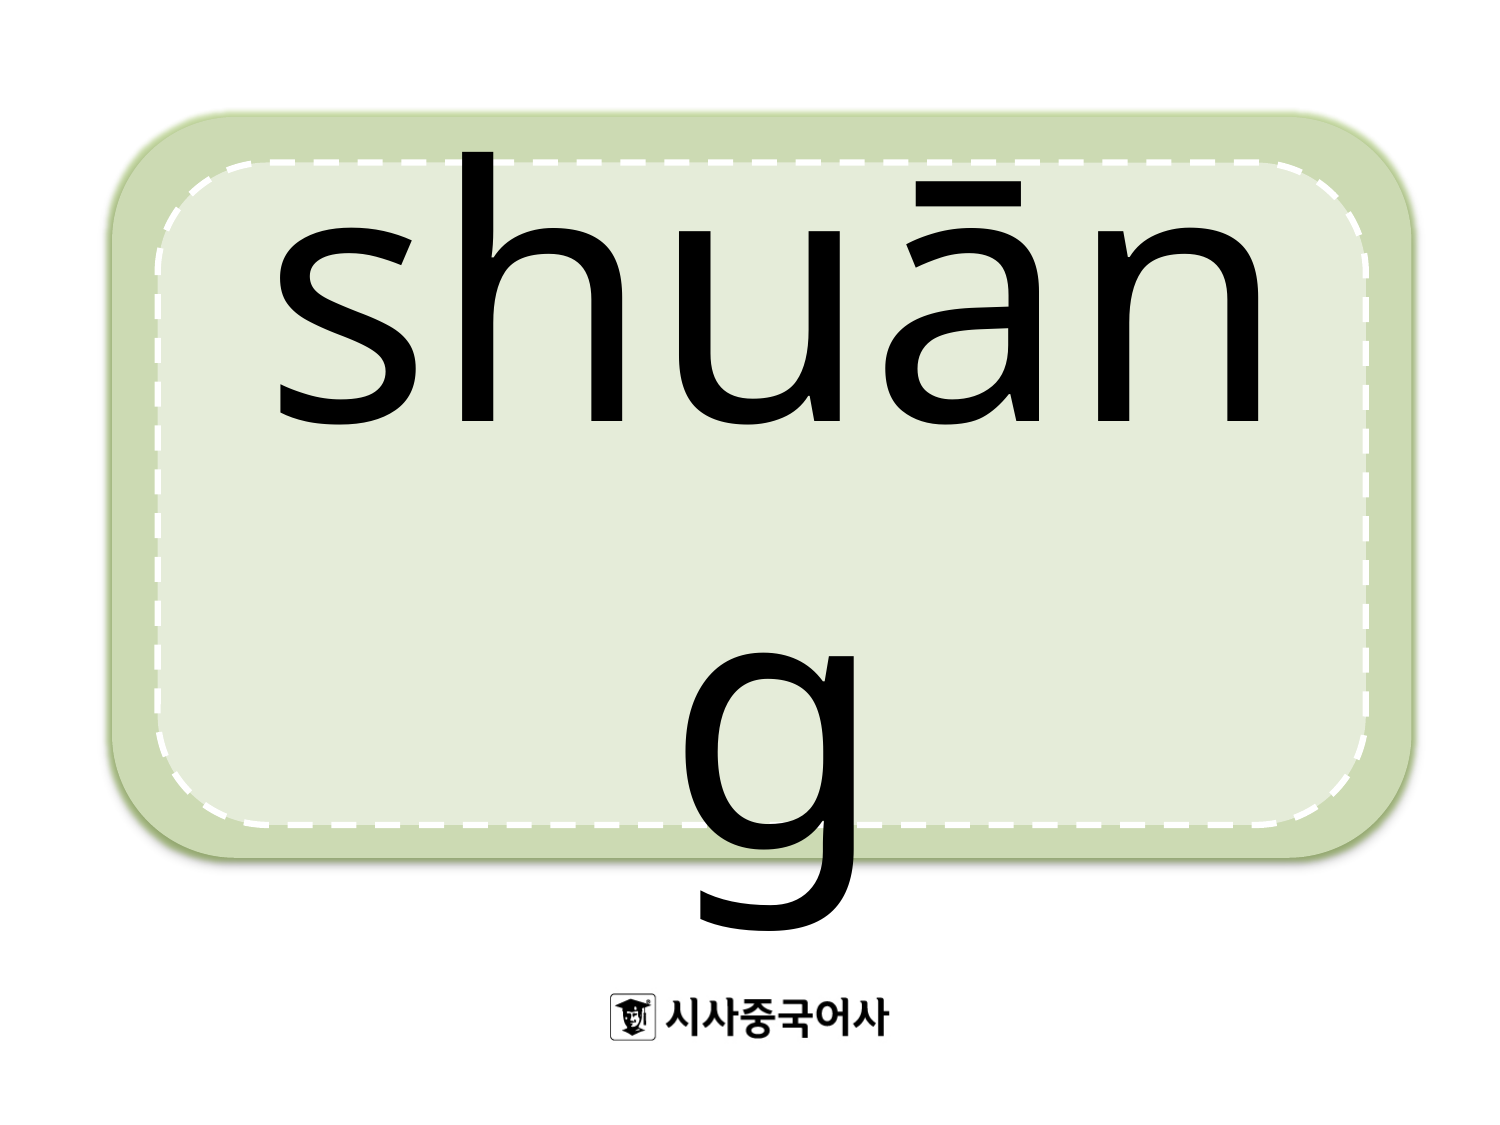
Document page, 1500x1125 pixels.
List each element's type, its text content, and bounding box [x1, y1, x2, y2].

picture [602, 987, 898, 1047]
text_box shuāng [171, 160, 1380, 824]
